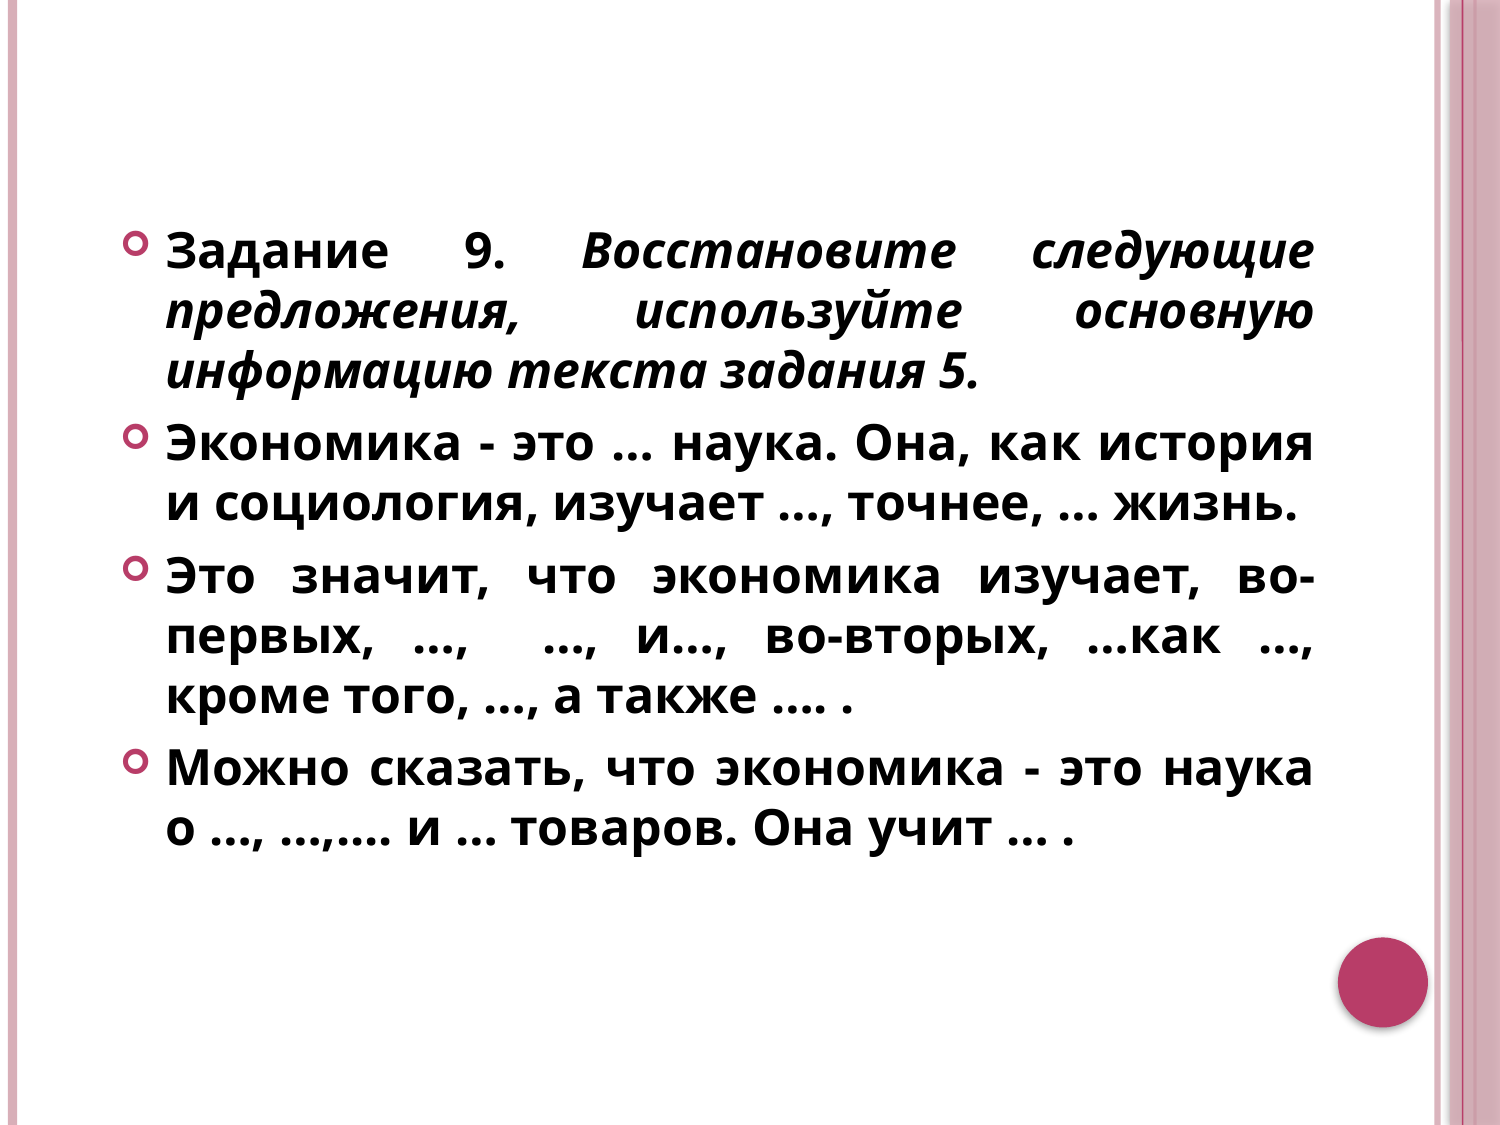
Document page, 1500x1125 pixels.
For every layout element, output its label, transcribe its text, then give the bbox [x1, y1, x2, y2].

list Задание 9. Восстановите следующие предложения, используйте основную информацию текста задания 5. Экономика - это … наука. Она, как история и социология, изучает …, точнее, … жизнь. Это значит, что экономика изучает, во-первых, …, …, и…, во-вторых, …как …, кроме того, …, а также …. . Можно сказать, что экономика - это наука о …, …,.... и … товаров. Она учит … . [105, 210, 1331, 1011]
